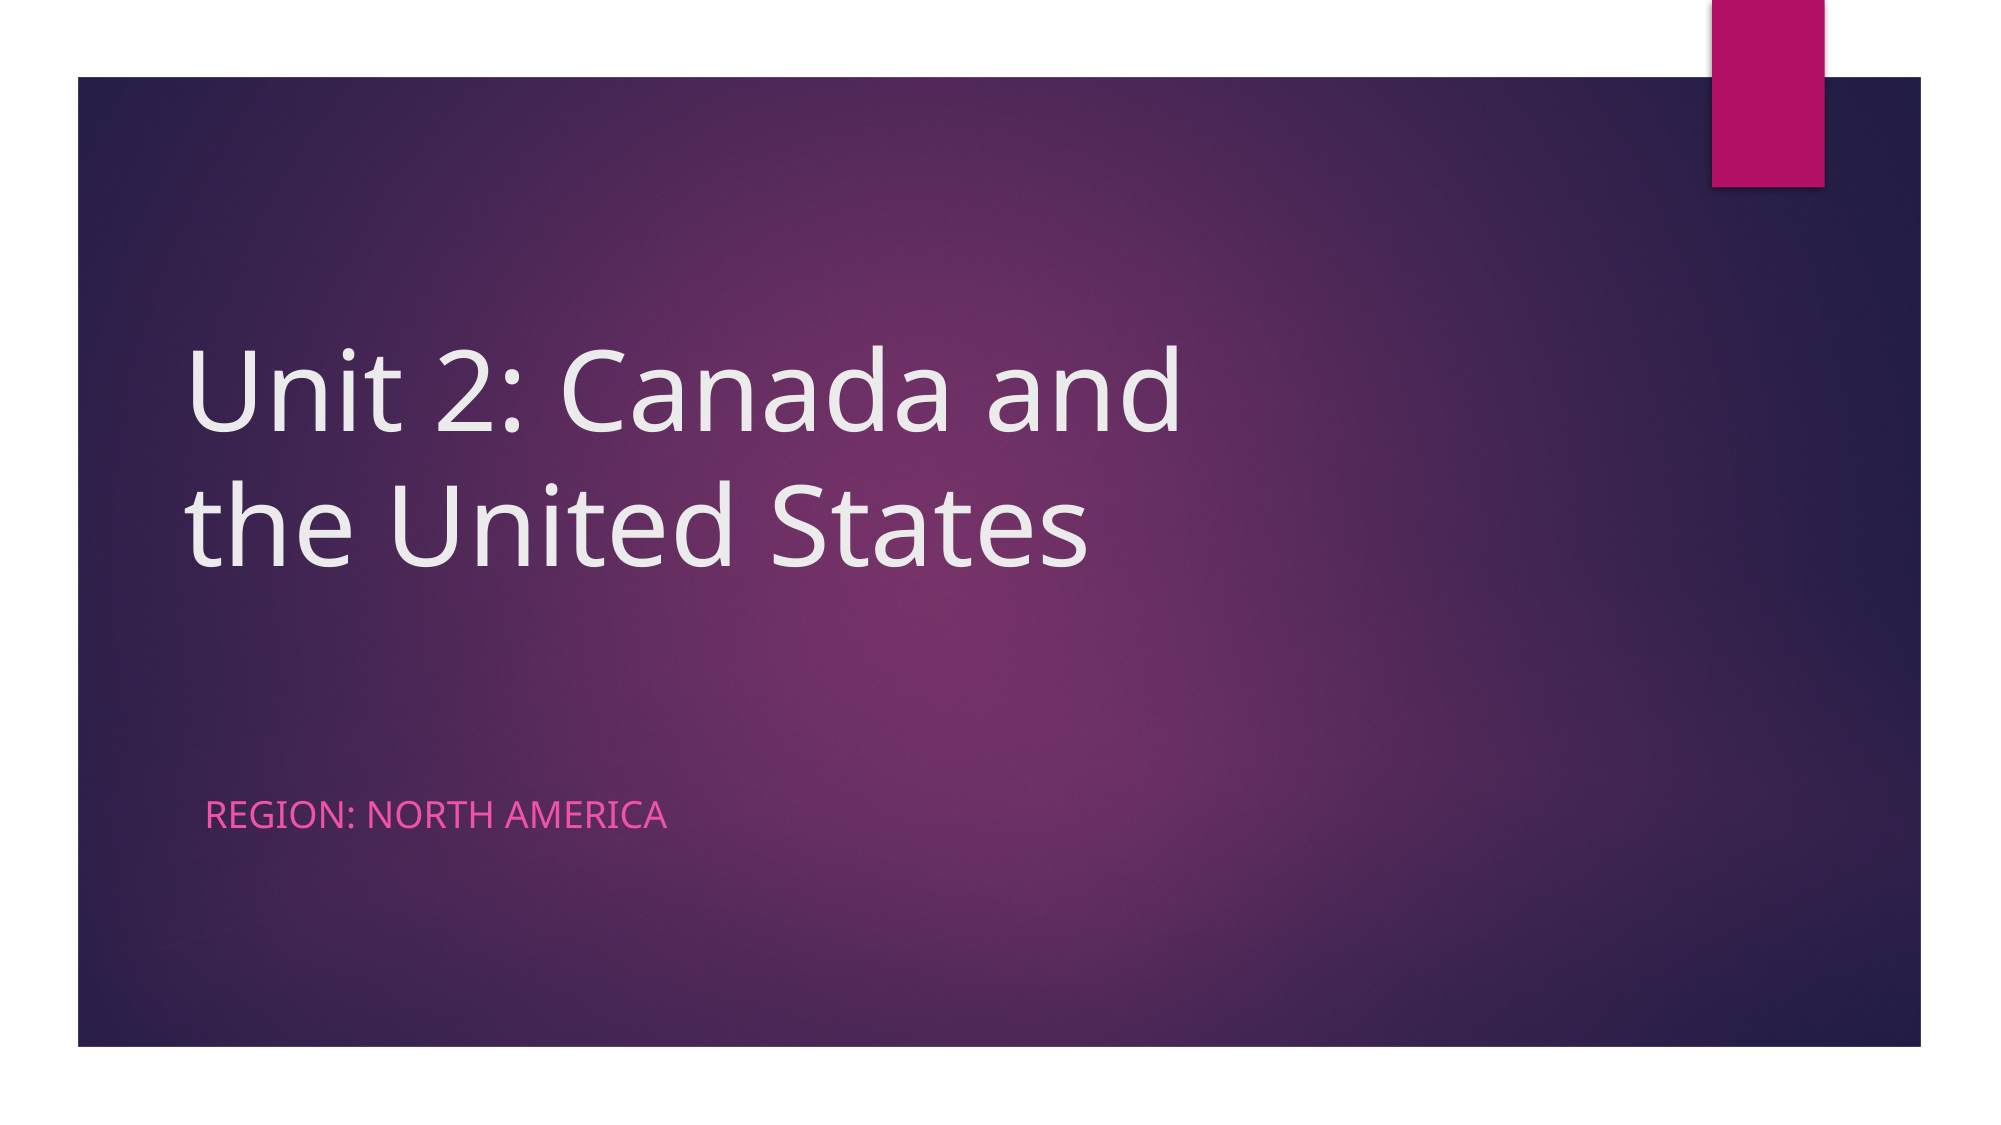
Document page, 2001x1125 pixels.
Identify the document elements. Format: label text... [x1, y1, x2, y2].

title Unit 2: Canada and the United States [168, 223, 1250, 597]
subtitle Region: North america [189, 783, 1638, 925]
